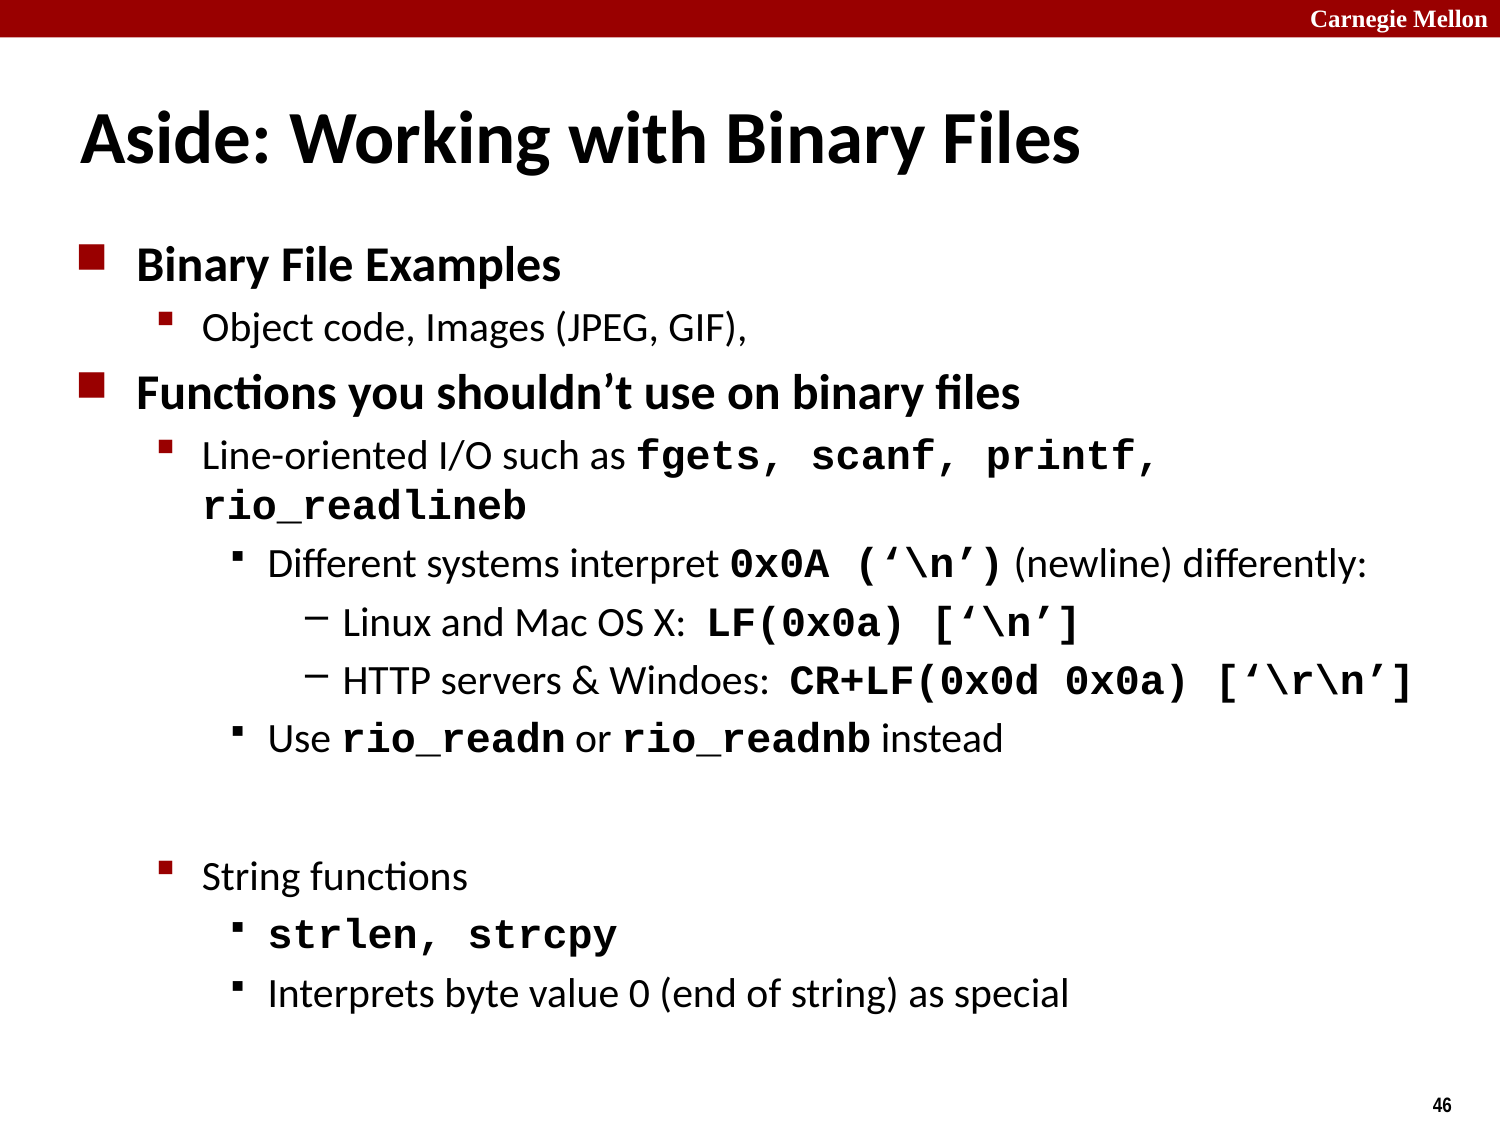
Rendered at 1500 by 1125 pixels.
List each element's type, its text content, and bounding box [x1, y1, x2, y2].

list Binary File Examples Object code, Images (JPEG, GIF), Functions you shouldn’t use on binary files Line-oriented I/O such as fgets, scanf, printf, rio_readlineb Different systems interpret 0x0A (‘\n’) (newline) differently: Linux and Mac OS X: LF(0x0a) [‘\n’] HTTP servers & Windoes: CR+LF(0x0d 0x0a) [‘\r\n’] Use rio_readn or rio_readnb instead String functions strlen, strcpy Interprets byte value 0 (end of string) as special [64, 223, 1451, 1125]
title Aside: Working with Binary Files [64, 71, 1311, 197]
